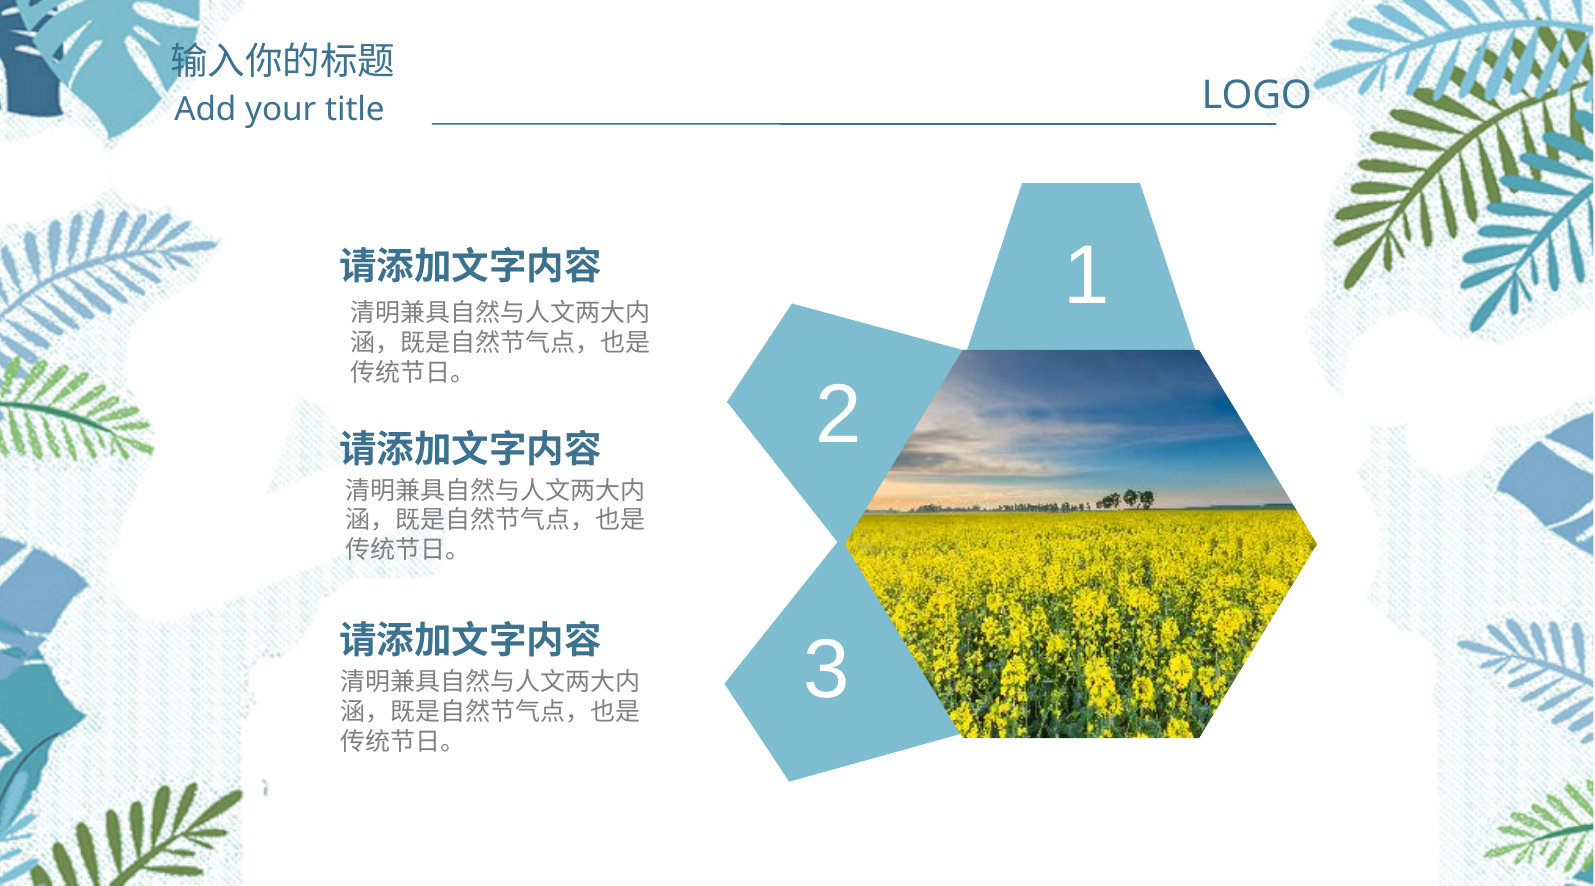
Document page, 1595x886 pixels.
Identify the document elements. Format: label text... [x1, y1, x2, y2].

text_box 清明兼具自然与人文两大内涵，既是自然节气点，也是传统节日。 [335, 289, 668, 395]
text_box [726, 182, 1200, 751]
picture [0, 0, 1594, 886]
text_box 请添加文字内容 [339, 616, 710, 707]
text_box 请添加文字内容 [339, 242, 710, 288]
text_box [1204, 358, 1318, 730]
text_box 请添加文字内容 [339, 425, 710, 516]
text_box 清明兼具自然与人文两大内涵，既是自然节气点，也是传统节日。 [330, 466, 663, 572]
text_box 清明兼具自然与人文两大内涵，既是自然节气点，也是传统节日。 [326, 658, 658, 763]
